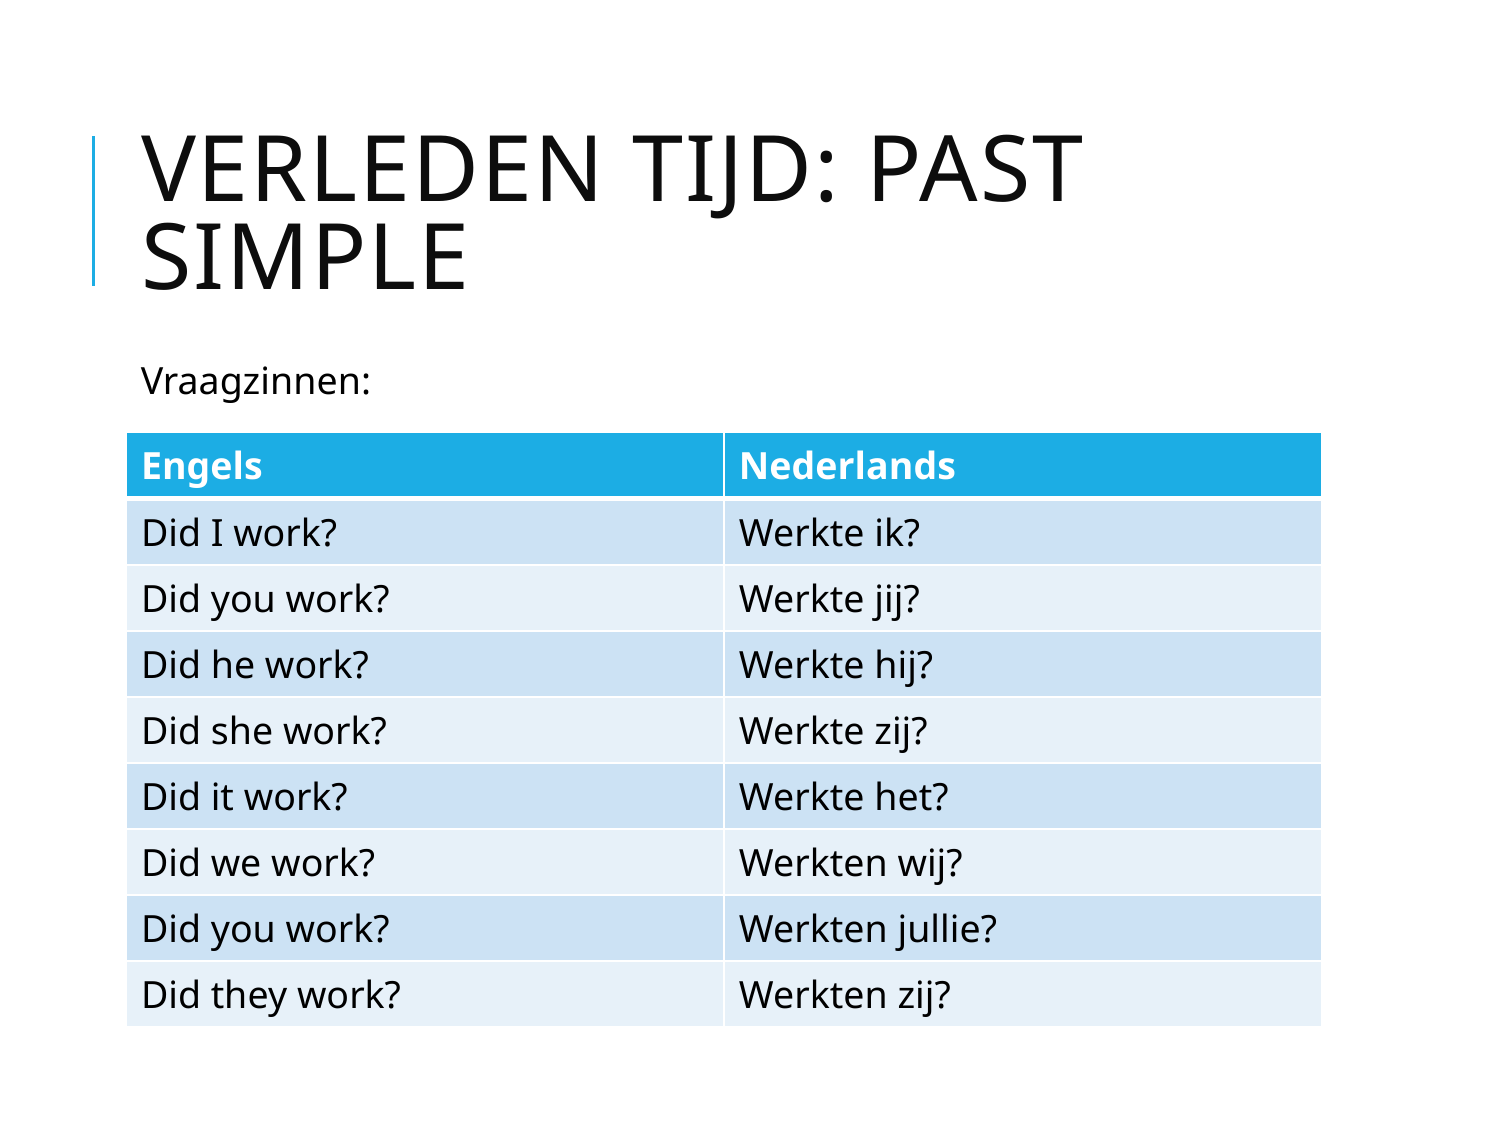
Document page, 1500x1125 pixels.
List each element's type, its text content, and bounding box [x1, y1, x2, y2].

table_cell Did you work? [127, 896, 723, 960]
table_cell Werkte ik? [725, 501, 1321, 564]
table_cell Did he work? [127, 632, 723, 696]
table_header Engels [127, 433, 723, 496]
table_cell Did we work? [127, 830, 723, 894]
table_cell Did you work? [127, 566, 723, 630]
table_cell Werkte hij? [725, 632, 1321, 696]
table_cell Did it work? [127, 764, 723, 828]
title Verleden tijd: past simple [126, 96, 1322, 342]
table_cell Werkten zij? [725, 962, 1321, 1026]
table_cell Werkte zij? [725, 698, 1321, 762]
table_cell Werkte het? [725, 764, 1321, 828]
table_cell Werkten jullie? [725, 896, 1321, 960]
table_cell Werkte jij? [725, 566, 1321, 630]
table_cell Werkten wij? [725, 830, 1321, 894]
table_cell Did I work? [127, 501, 723, 564]
table_cell Did they work? [127, 962, 723, 1026]
table_cell Did she work? [127, 698, 723, 762]
text_box Vraagzinnen: [126, 349, 1322, 410]
table_header Nederlands [725, 433, 1321, 496]
